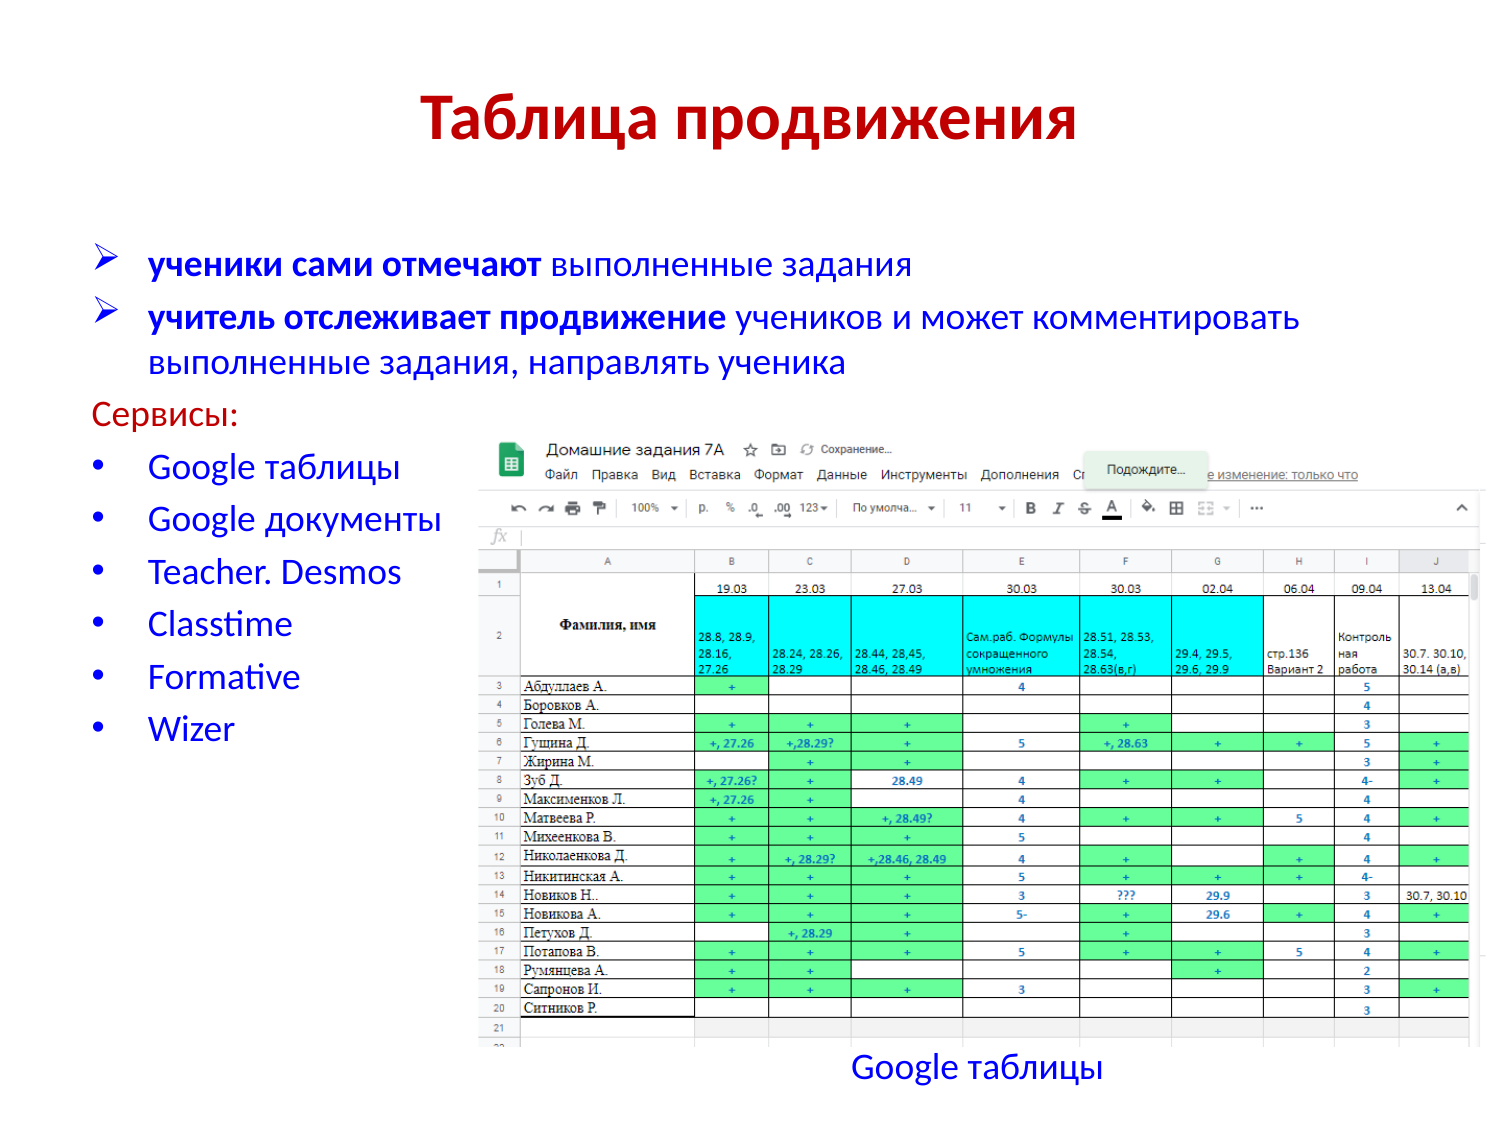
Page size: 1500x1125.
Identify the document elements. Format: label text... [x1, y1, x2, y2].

title Таблица продвижения [75, 19, 1425, 207]
text_box Google таблицы [836, 1056, 1128, 1095]
list ученики сами отмечают выполненные задания учитель отслеживает продвижение учеников и может комментировать выполненные задания, направлять ученика Сервисы: Google таблицы Google документы Teacher. Desmos Classtime Formative Wizer [76, 231, 1427, 975]
picture [477, 432, 1486, 1047]
